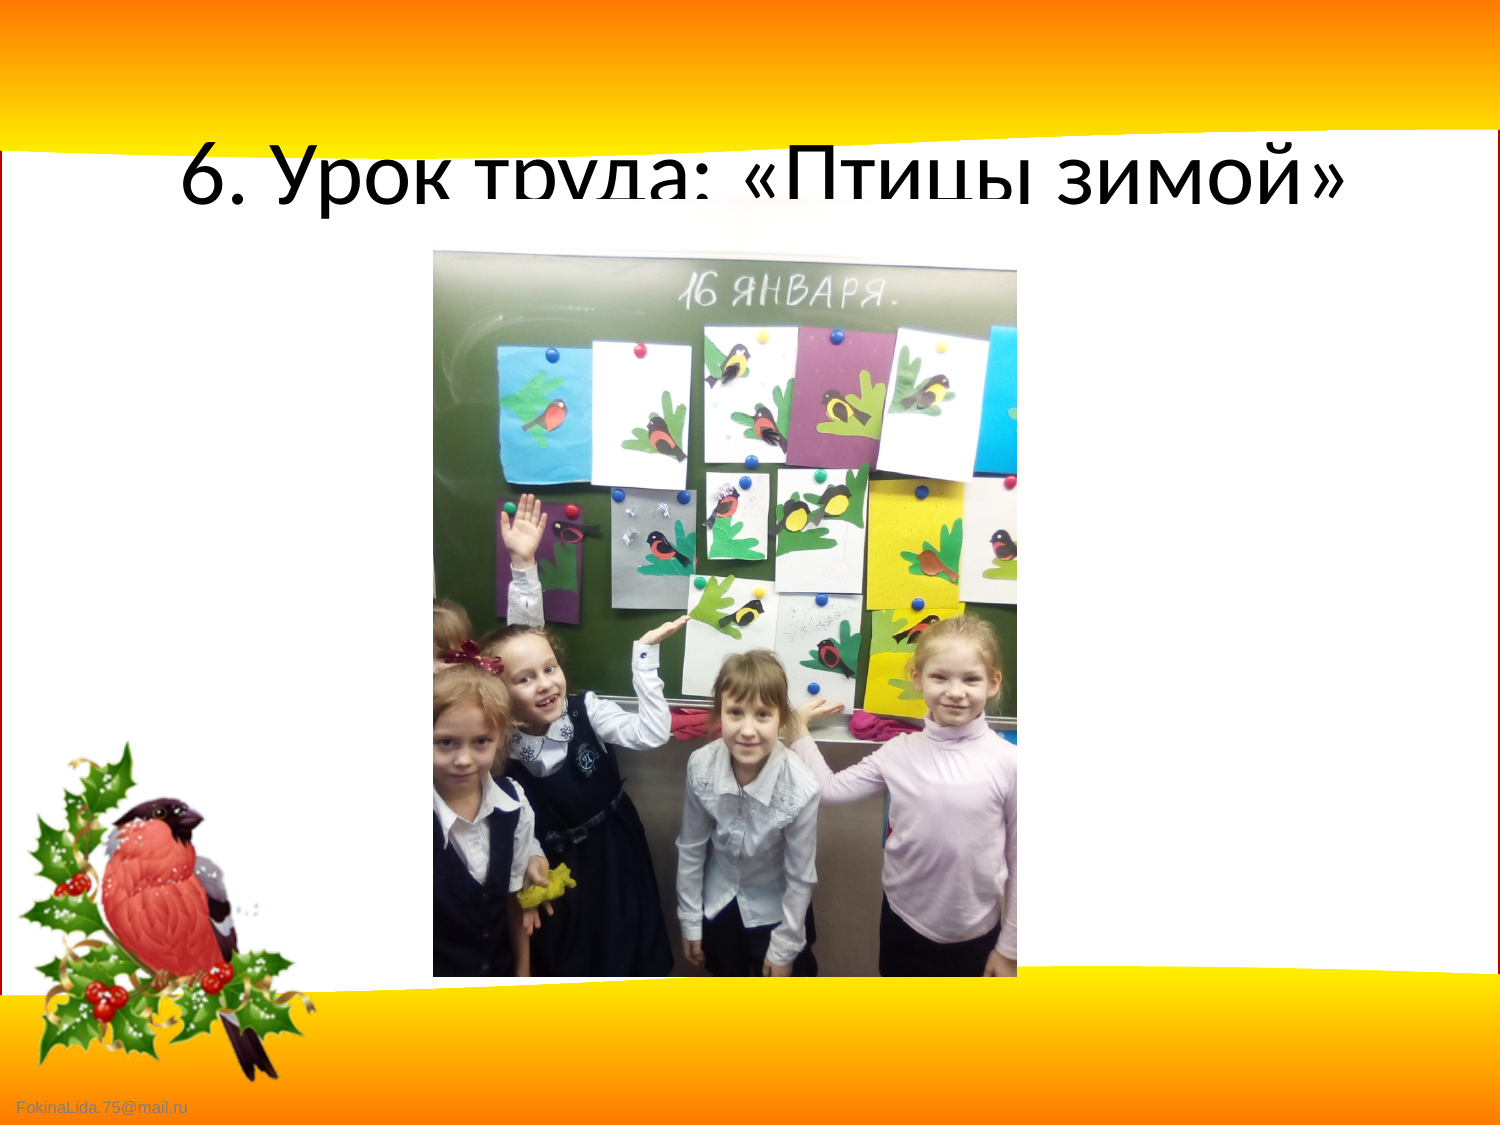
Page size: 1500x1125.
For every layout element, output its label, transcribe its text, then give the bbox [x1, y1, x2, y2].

picture [0, 739, 357, 1125]
picture [433, 198, 1017, 977]
title 6. Урок труда: «Птицы зимой» [128, 46, 1405, 289]
